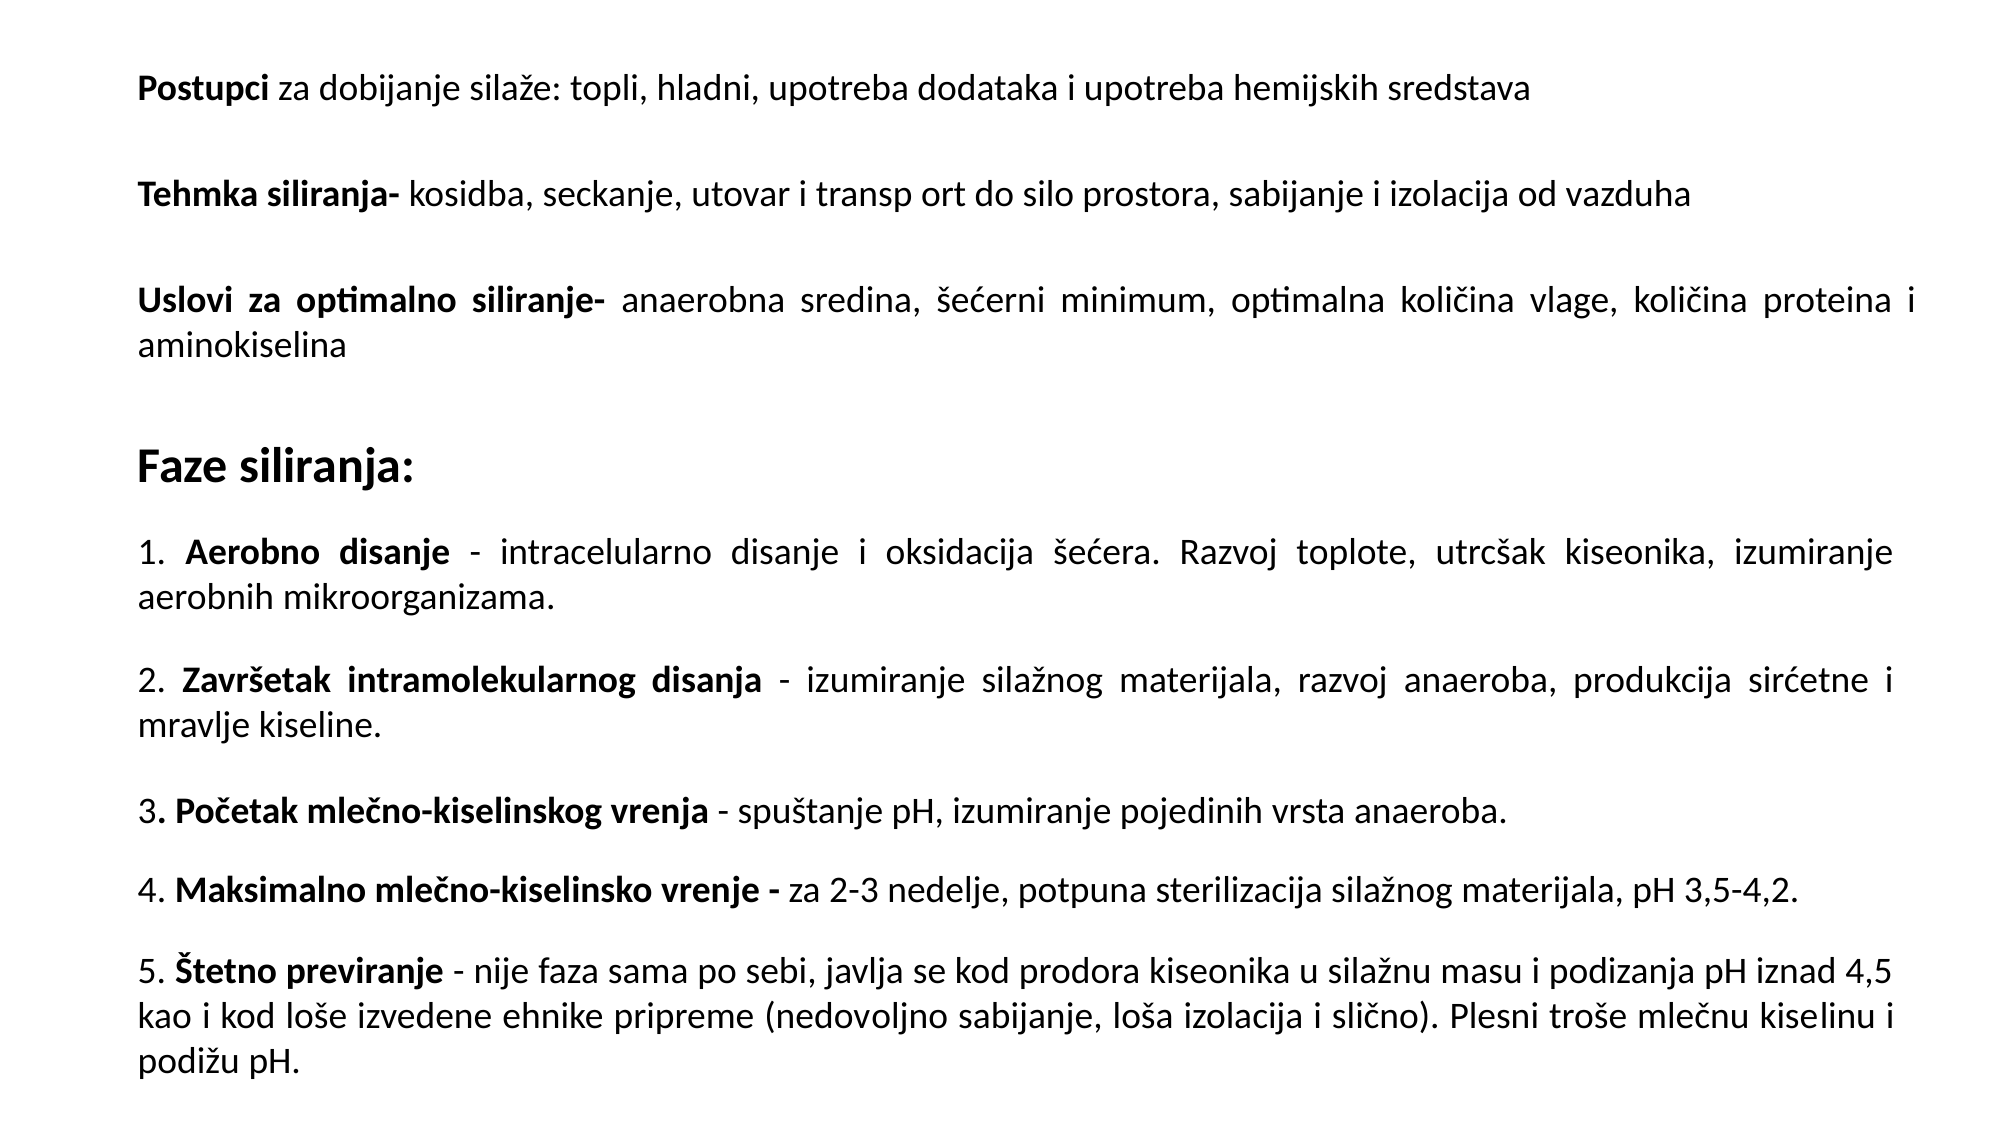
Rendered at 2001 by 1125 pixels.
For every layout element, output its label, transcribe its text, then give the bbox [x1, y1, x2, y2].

text_box Faze siliranja: 1. Aerobno disanje - intracelularno disanje i oksidacija šećera. Razvoj toplote, utrcšak kiseonika, izumiranje aerobnih mikroorganizama. 2. Završetak intramolekularnog disanja - izumiranje silažnog materijala, razvoj anaeroba, produkcija sirćetne i mravlje kiseline. 3. Početak mlečno-kiselinskog vrenјa - spuštanje pH, izumiranje pojedinih vrsta anaeroba. 4. Maksimalno mlečno-kiselinsko vrenje - za 2-3 nedelje, potpuna sterilizacija silažnog materijala, pH 3,5-4,2. 5. Štetno previranje - nije faza sama po sebi, javlja se kod prodora kiseonika u silažnu masu i podizanja pH iznad 4,5 kao i kod loše izvedene ehnike pripreme (nedovoljno sabijanje, loša izolacija i slično). Plesni troše mlečnu kiselinu i podižu pH. [123, 424, 1910, 1089]
text_box Postupci za dobijanje silaže: topli, hladni, upotreba dodataka i upotreba hemijskih sredstava Tehmka siliranja- kosidba, seckanje, utovar i transp ort do silo prostora, sabijanje i izolacija od vazduha Uslovi za optimalno siliranje- anaerobna sredina, šećerni minimum, optimalna količina vlage, količina proteina i aminokiselina [122, 55, 1932, 373]
